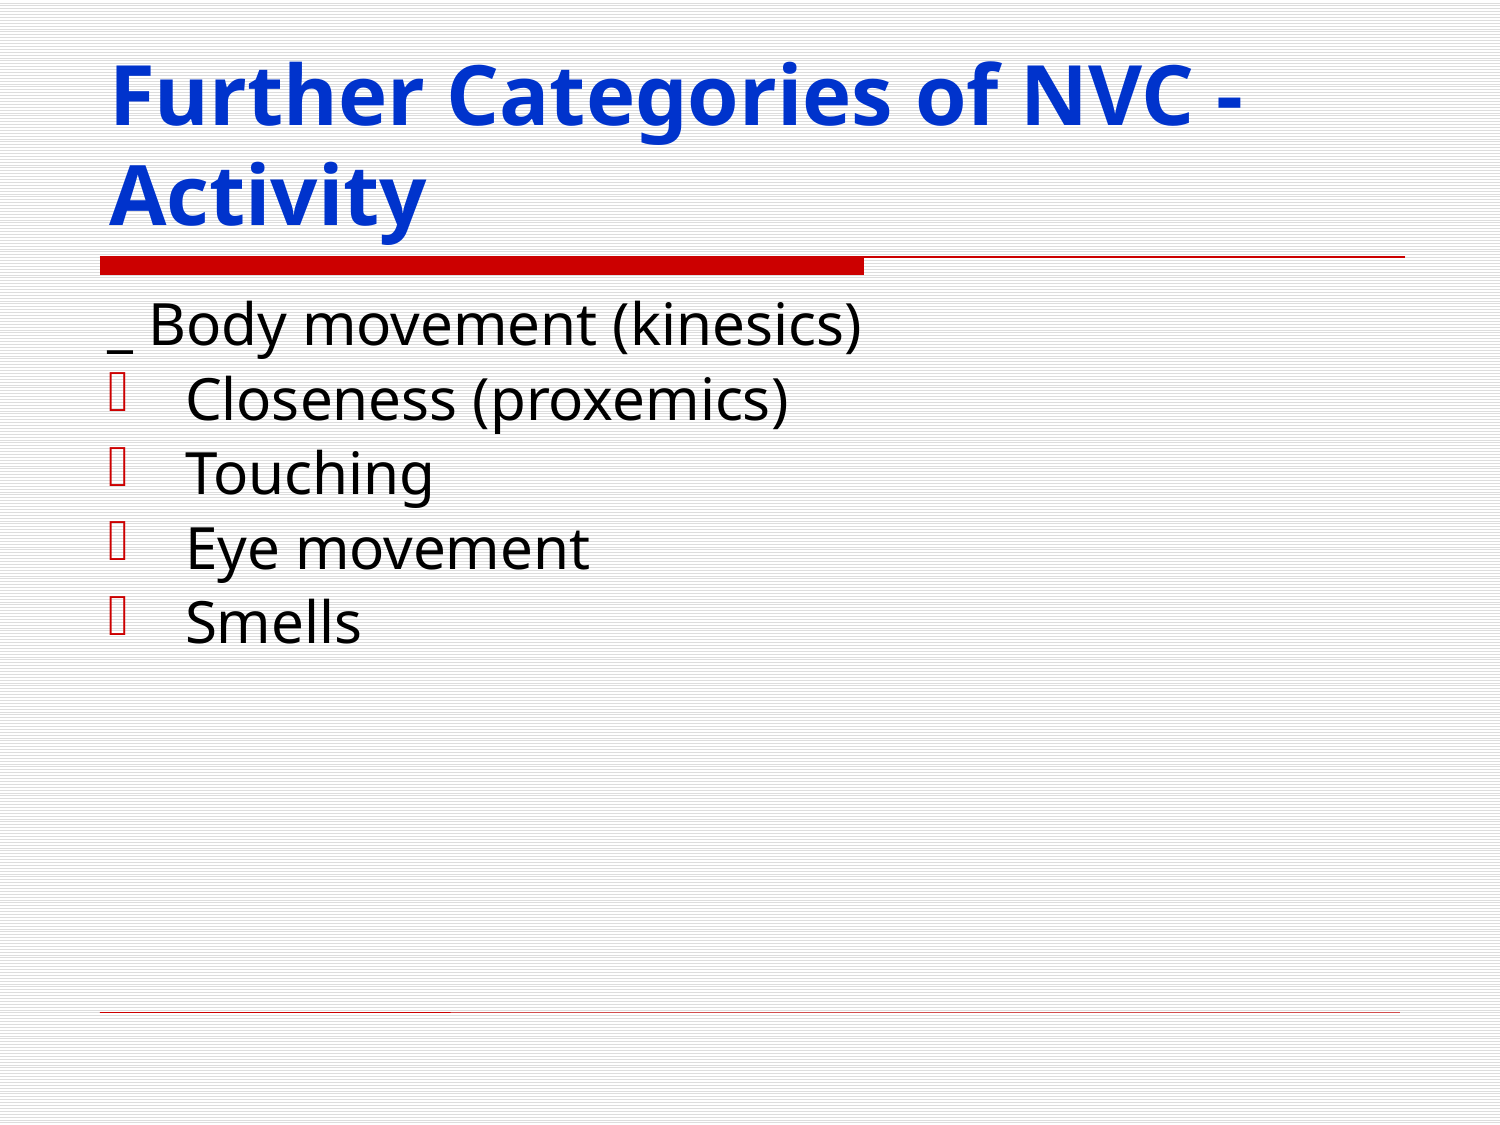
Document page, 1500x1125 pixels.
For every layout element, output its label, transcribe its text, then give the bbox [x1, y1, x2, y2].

title Further Categories of NVC - Activity [93, 49, 1407, 250]
list _ Body movement (kinesics) Closeness (proxemics) Touching Eye movement Smells [92, 287, 1406, 988]
